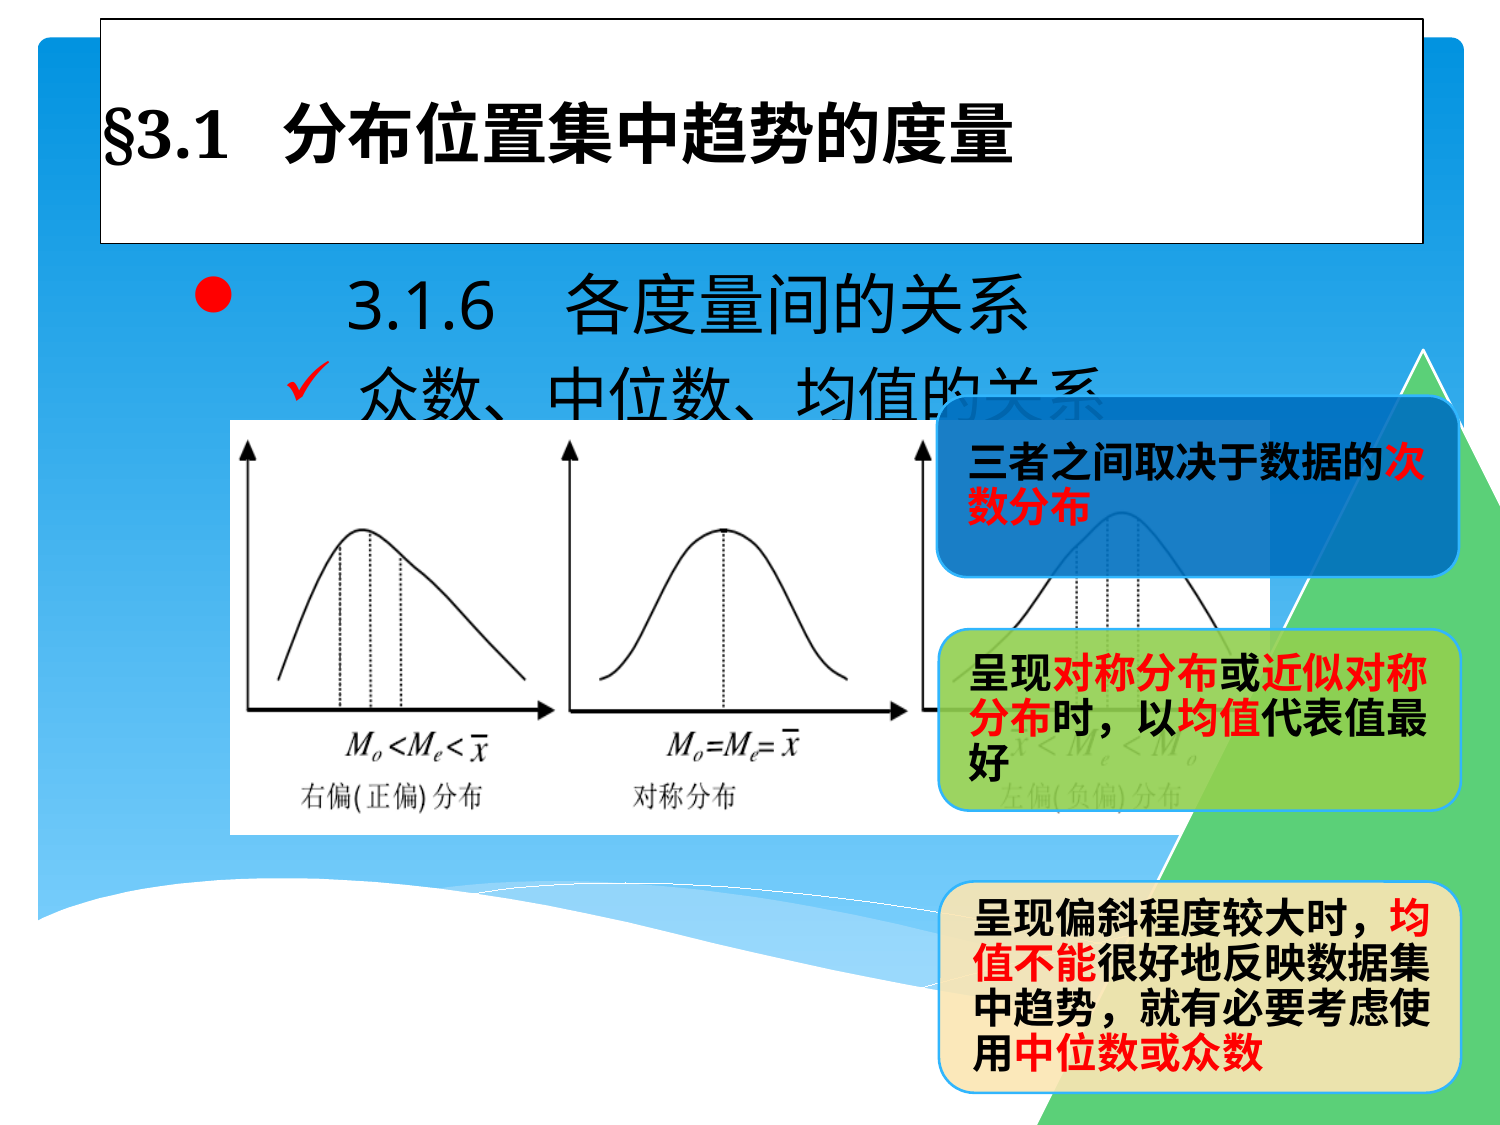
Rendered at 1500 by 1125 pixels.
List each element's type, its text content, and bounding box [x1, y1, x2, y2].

subtitle 3.1.6 各度量间的关系 [100, 255, 1459, 1012]
title §3.1 分布位置集中趋势的度量 [100, 19, 1424, 244]
text_box 众数、中位数、均值的关系 [117, 349, 925, 1035]
picture [229, 420, 926, 835]
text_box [926, 349, 1500, 1125]
